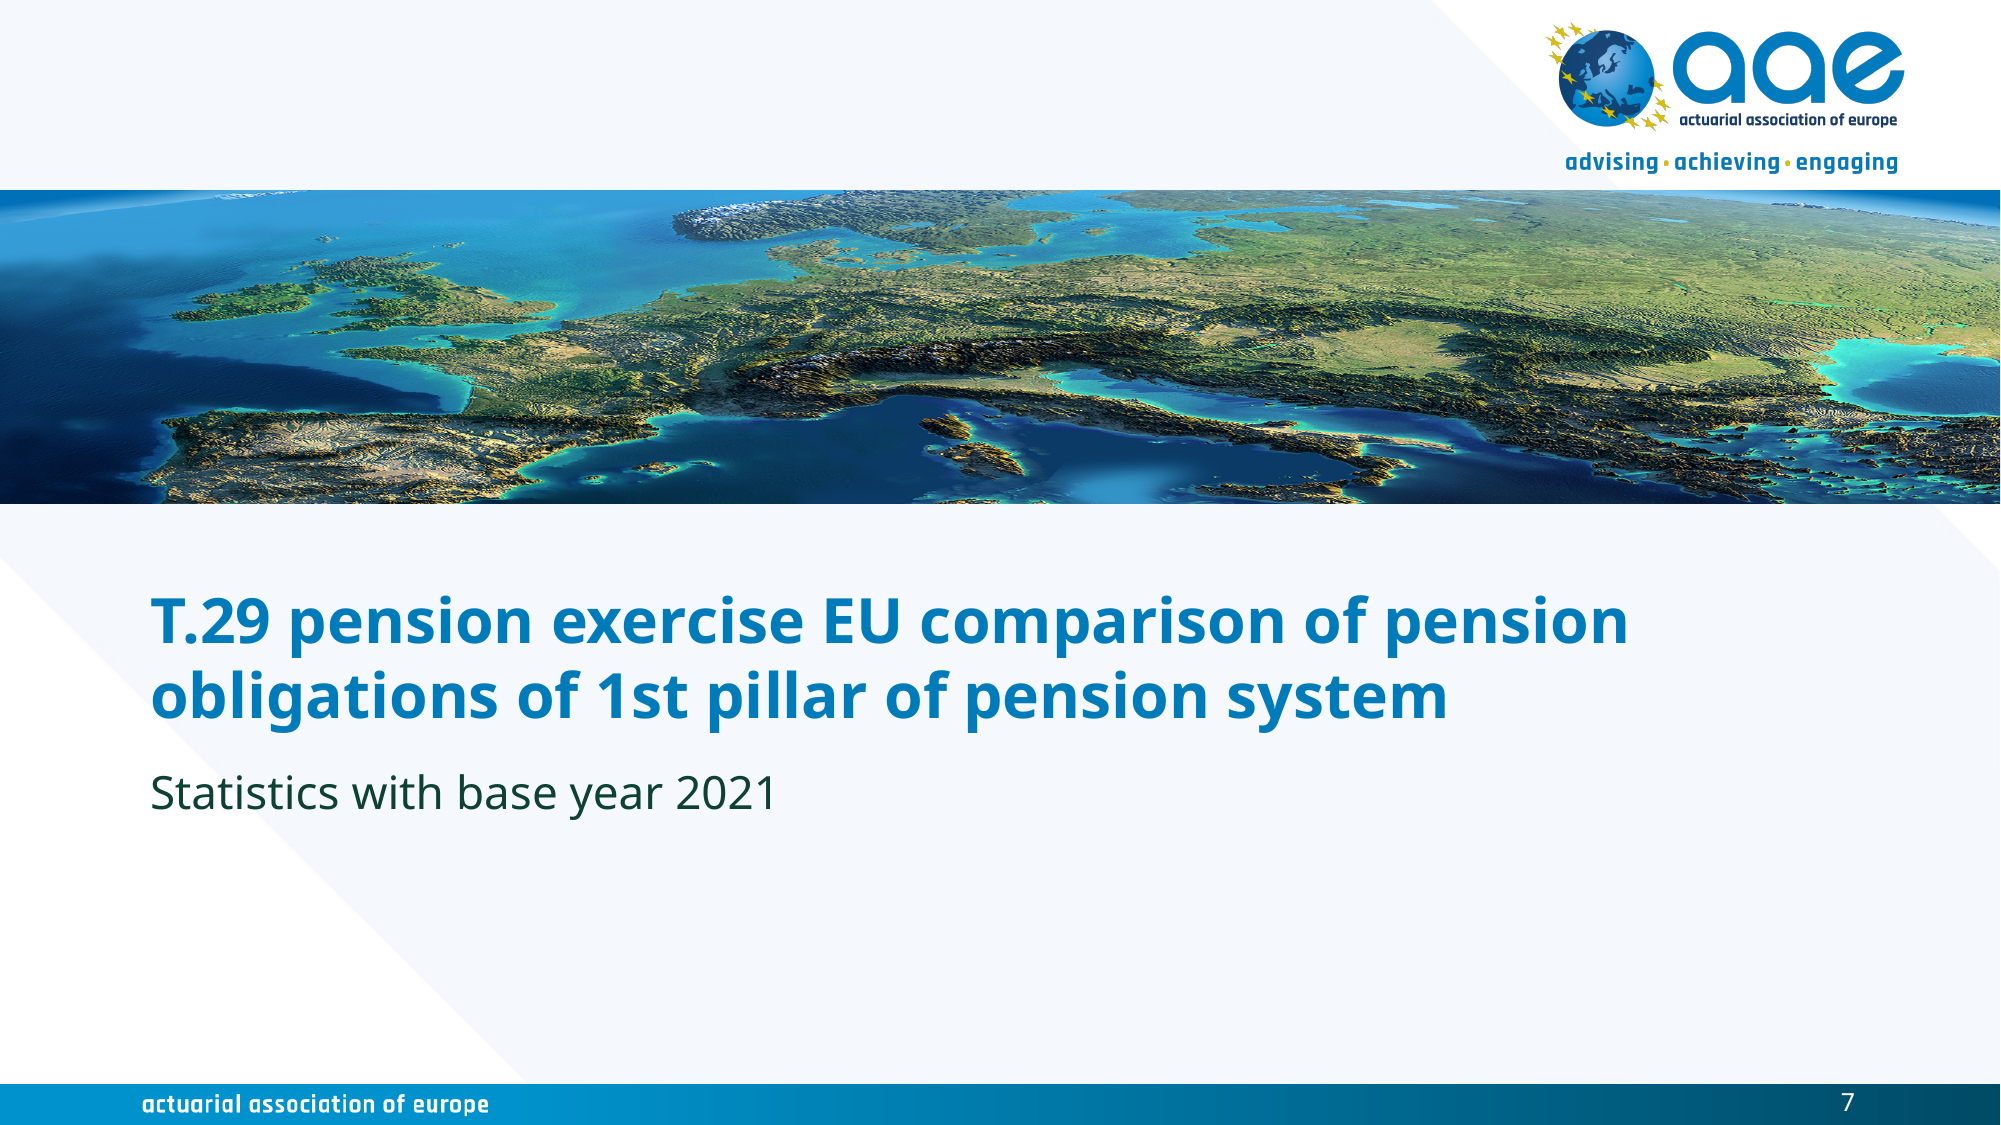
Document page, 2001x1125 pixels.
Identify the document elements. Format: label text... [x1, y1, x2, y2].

title T.29 pension exercise EU comparison of pension obligations of 1st pillar of pension system [150, 515, 1800, 731]
slide_number 7 [1469, 1084, 1855, 1125]
picture [0, 0, 2001, 1083]
subtitle Statistics with base year 2021 [150, 751, 1800, 815]
